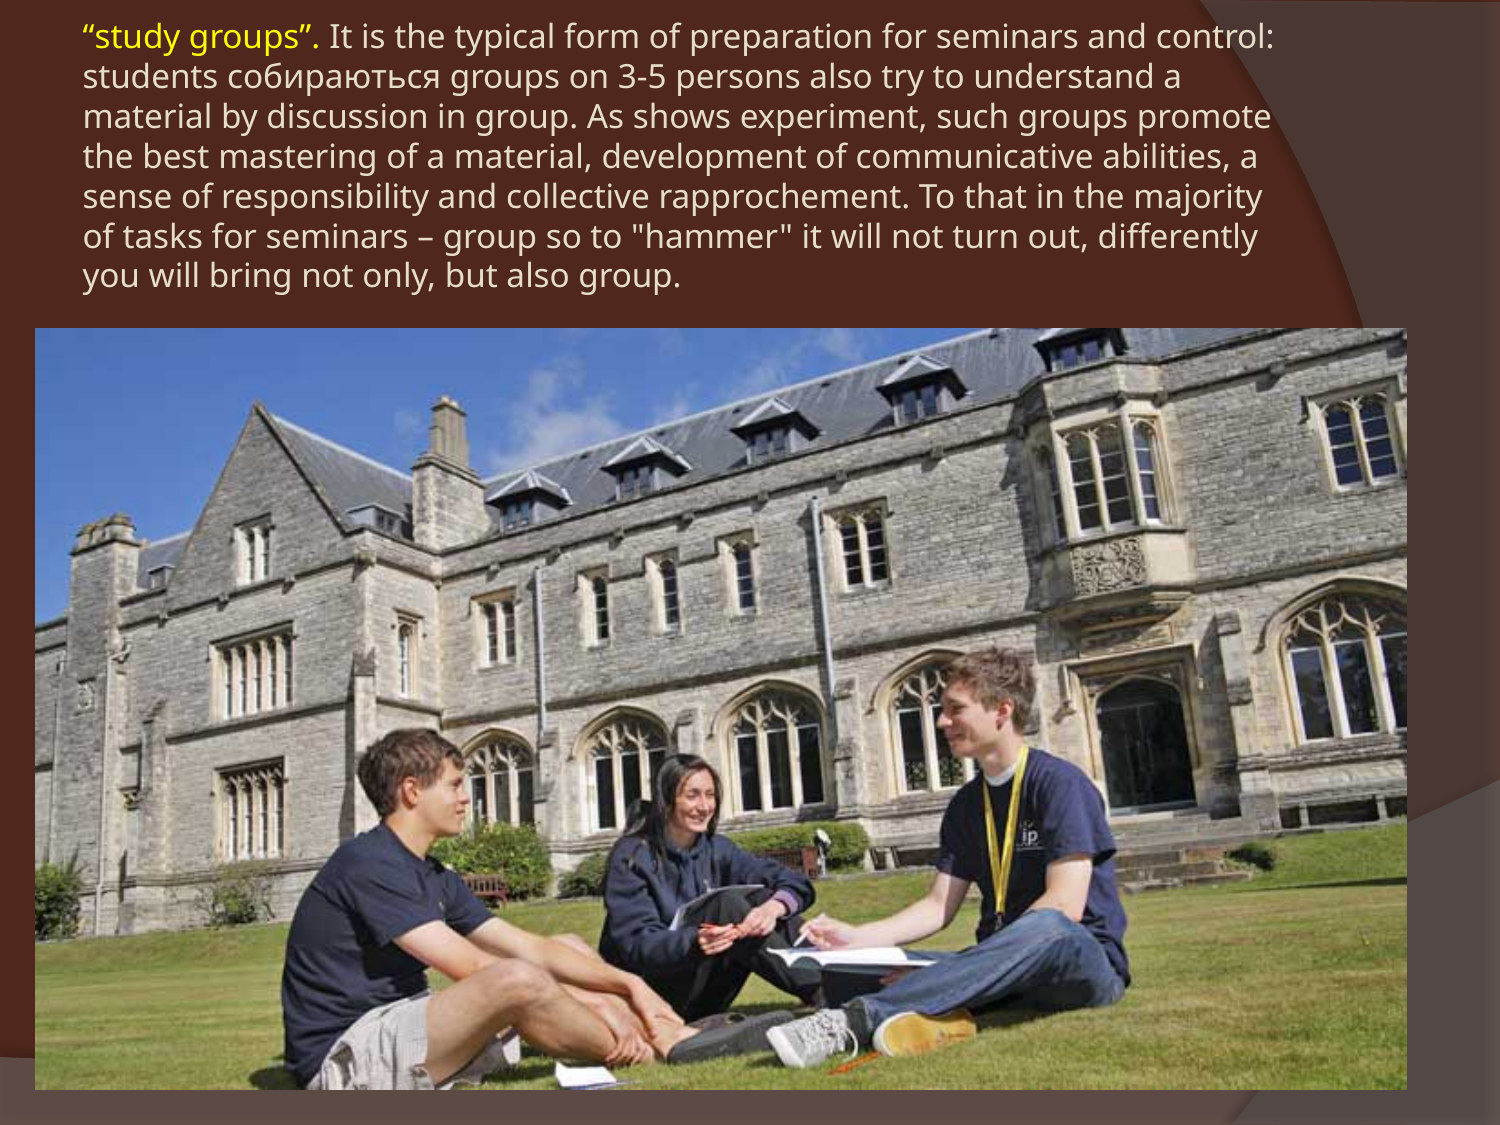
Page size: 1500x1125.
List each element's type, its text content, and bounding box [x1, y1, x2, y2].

picture [34, 327, 1407, 1091]
title “study groups”. It is the typical form of preparation for seminars and control: students собираються groups on 3-5 persons also try to understand a material by discussion in group. As shows experiment, such groups promote the best mastering of a material, development of communicative abilities, a sense of responsibility and collective rapprochement. To that in the majority of tasks for seminars – group so to "hammer" it will not turn out, differently you will bring not only, but also group. [75, 45, 1300, 305]
